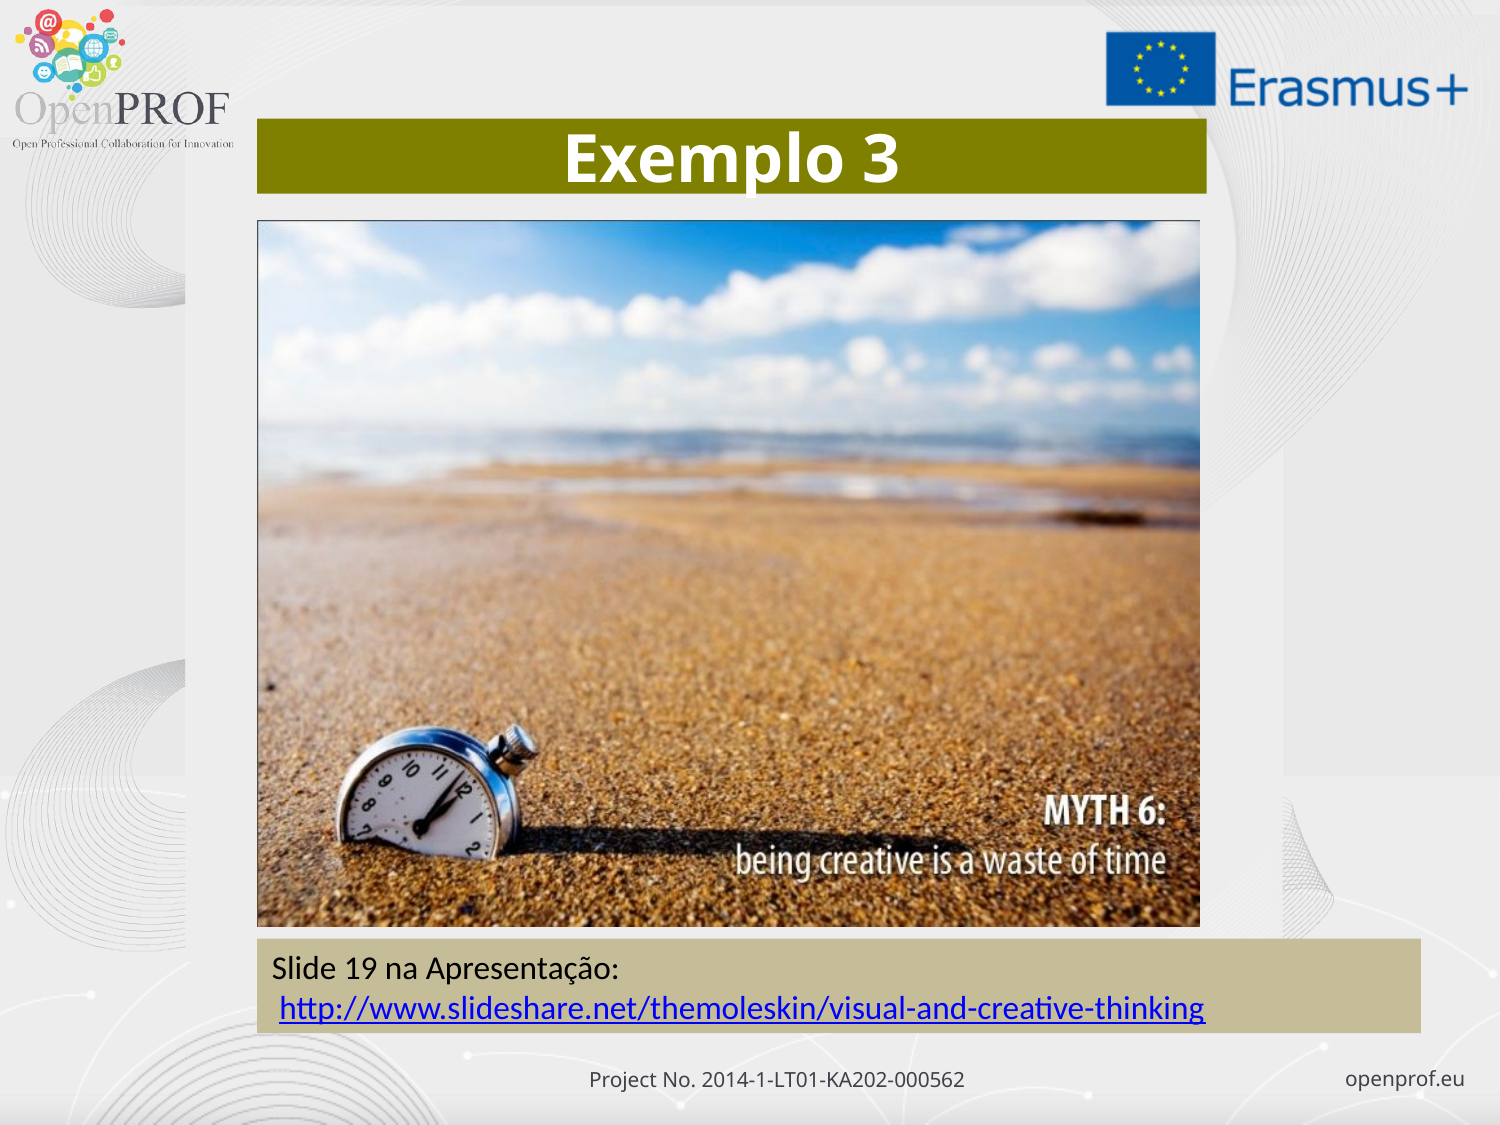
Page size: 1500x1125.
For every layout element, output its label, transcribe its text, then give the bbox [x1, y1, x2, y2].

title Exemplo 3 [257, 118, 1207, 194]
text_box Slide 19 na Apresentação: http://www.slideshare.net/themoleskin/visual-and-creative-thinking [257, 938, 1421, 1034]
picture [0, 0, 1500, 1125]
